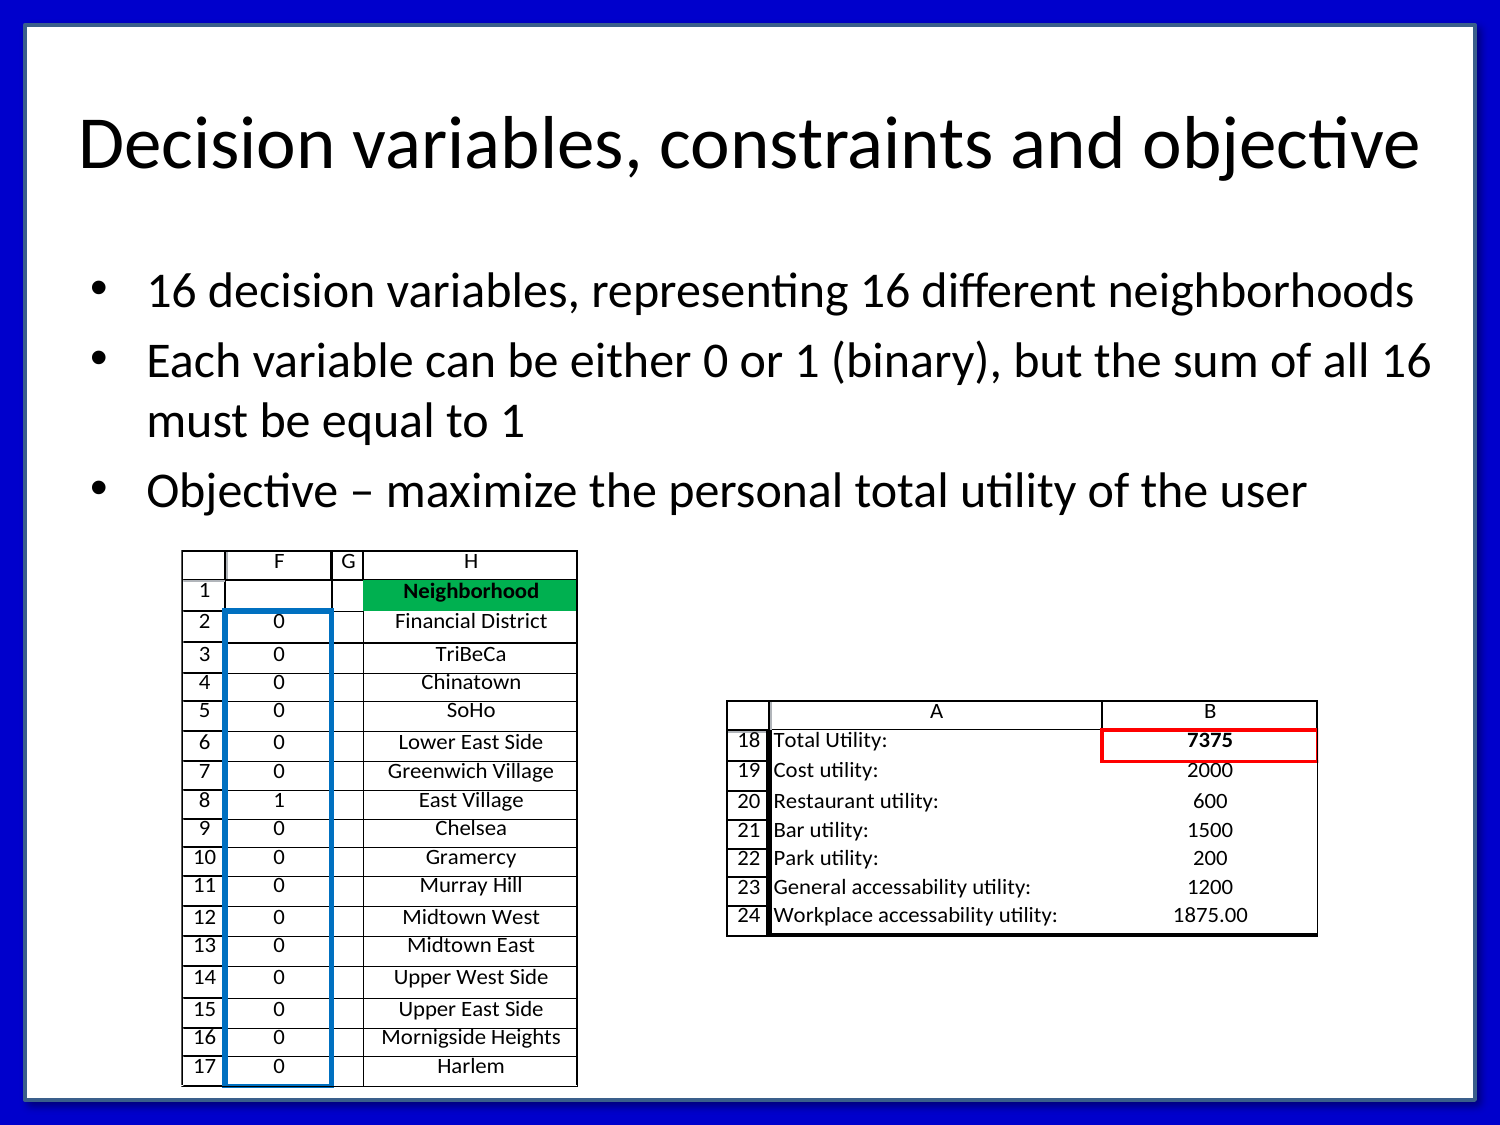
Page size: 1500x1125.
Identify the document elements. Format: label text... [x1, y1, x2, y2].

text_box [181, 549, 1319, 1088]
title Decision variables, constraints and objective [24, 45, 1475, 233]
list 16 decision variables, representing 16 different neighborhoods Each variable can be either 0 or 1 (binary), but the sum of all 16 must be equal to 1 Objective – maximize the personal total utility of the user [75, 249, 1500, 513]
